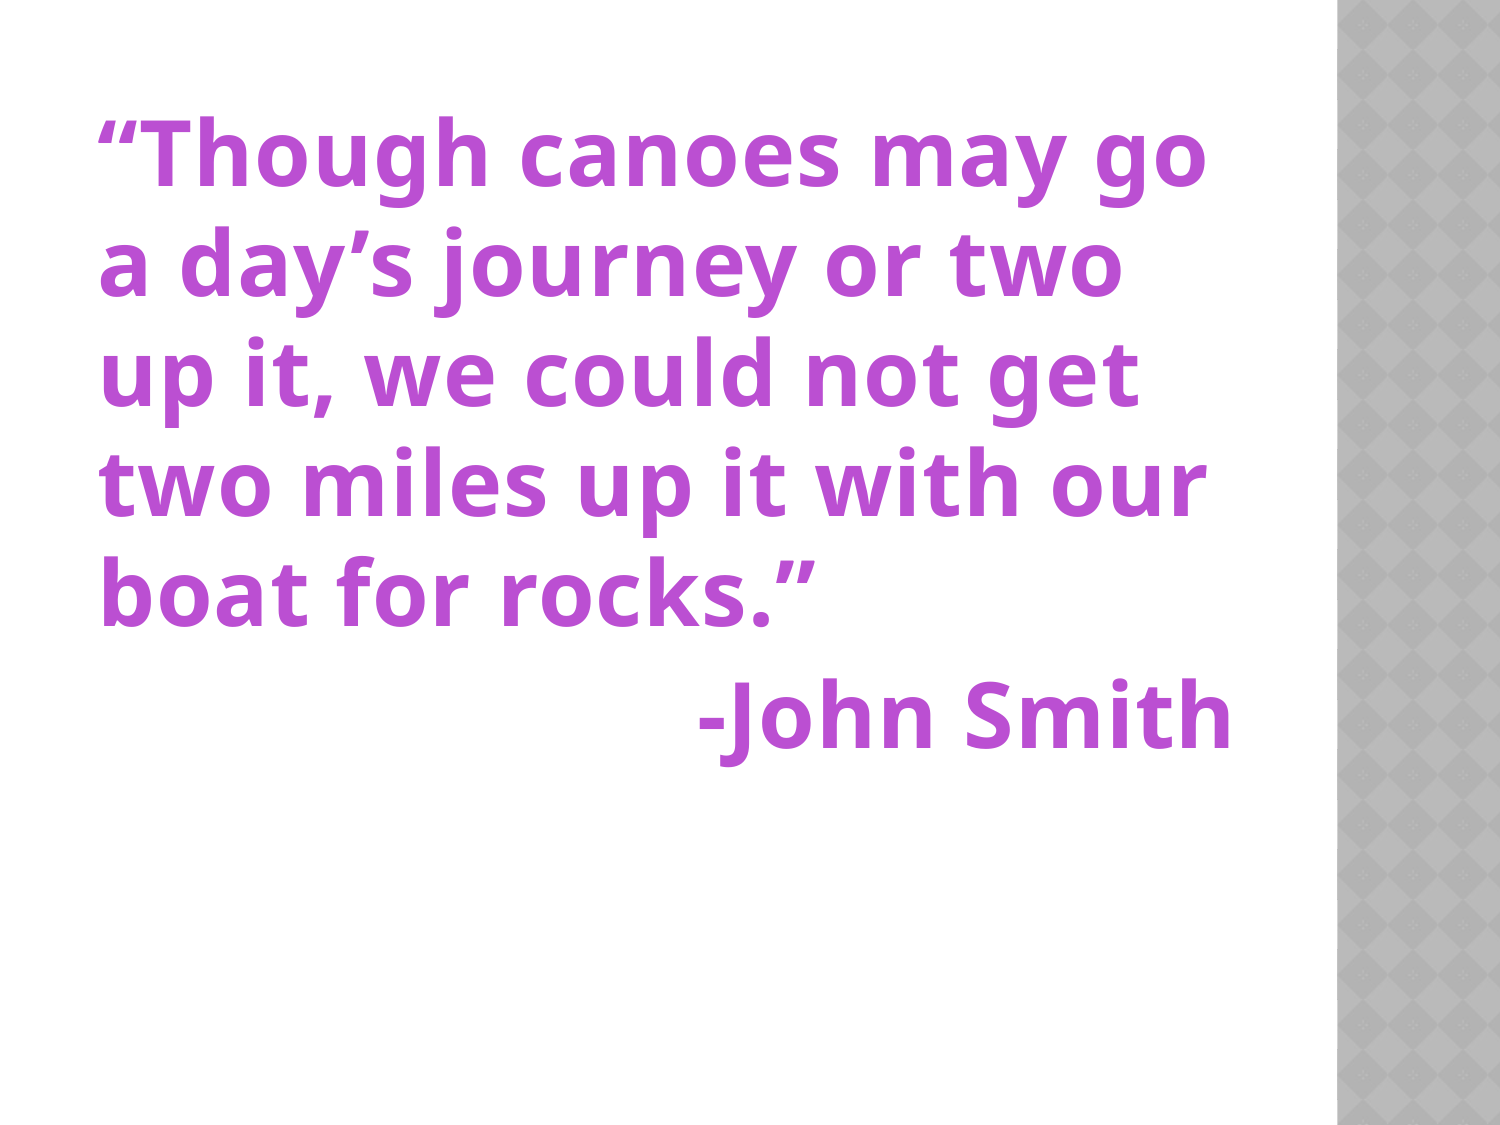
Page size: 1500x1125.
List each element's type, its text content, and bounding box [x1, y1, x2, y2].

list “Though canoes may go a day’s journey or two up it, we could not get two miles up it with our boat for rocks.” -John Smith [37, 87, 1263, 1059]
